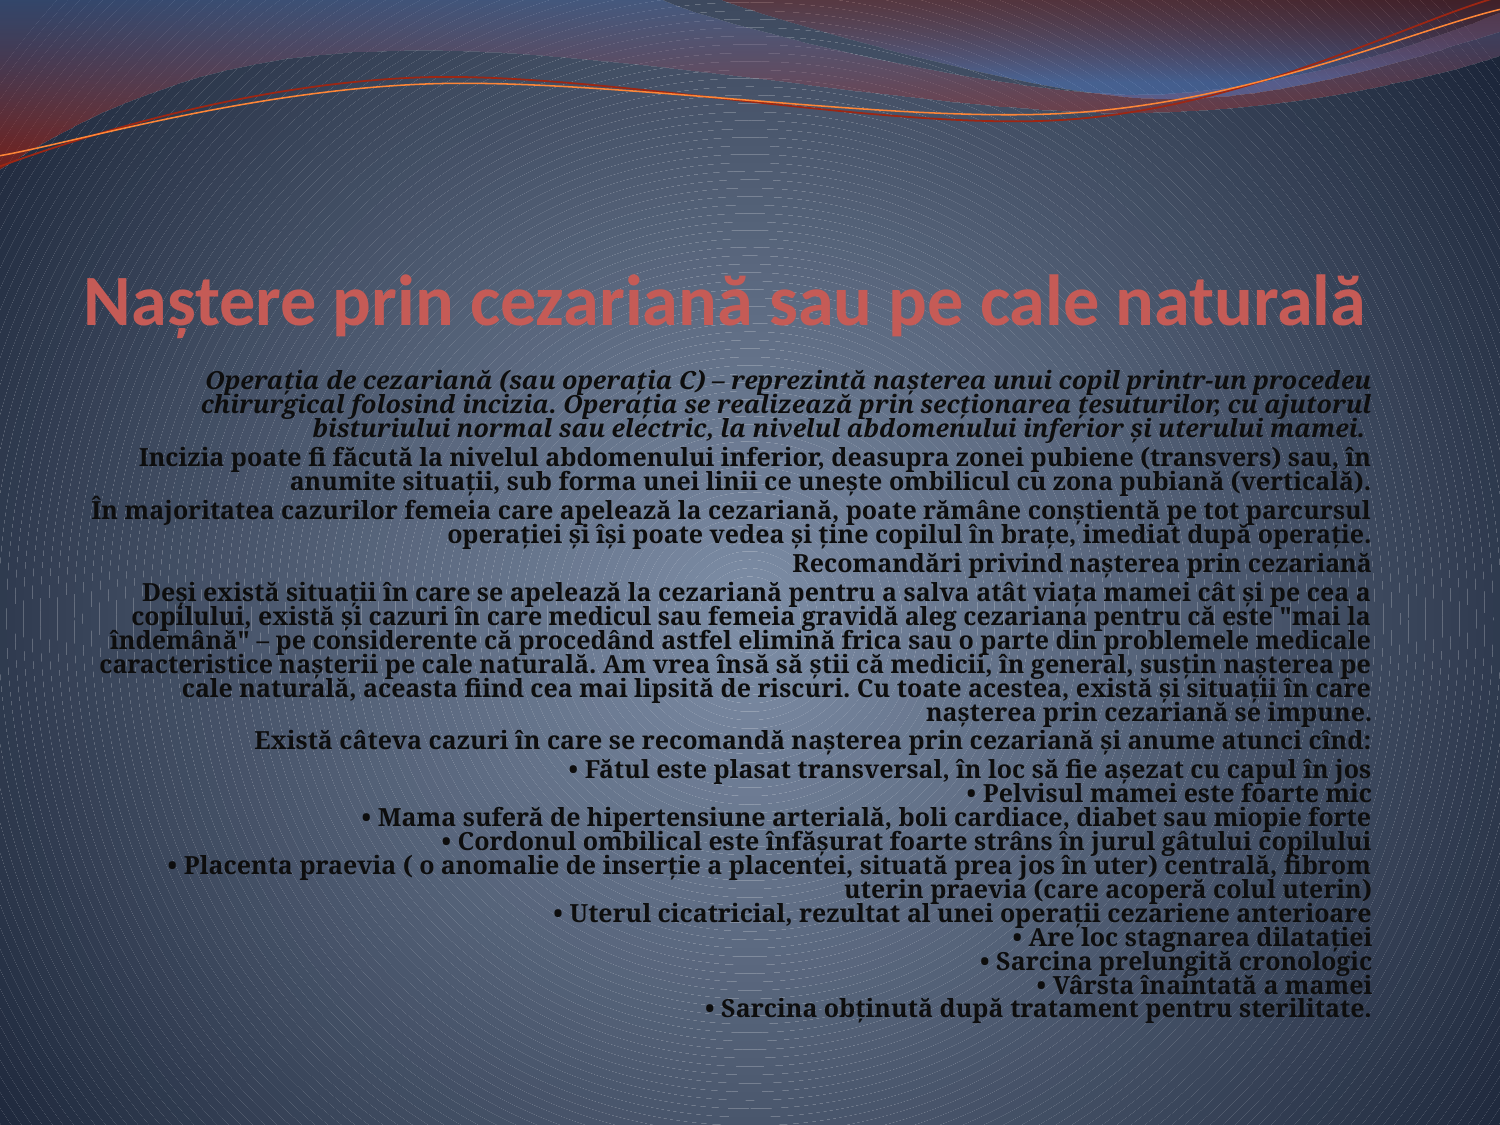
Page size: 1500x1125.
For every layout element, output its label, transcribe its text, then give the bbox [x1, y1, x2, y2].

title Naştere prin cezariană sau pe cale naturală [81, 163, 1371, 341]
subtitle Operaţia de cezariană (sau operaţia C) – reprezintă naşterea unui copil printr-un procedeu chirurgical folosind incizia. Operaţia se realizează prin secţionarea ţesuturilor, cu ajutorul bisturiului normal sau electric, la nivelul abdomenului inferior şi uterului mamei. Incizia poate fi făcută la nivelul abdomenului inferior, deasupra zonei pubiene (transvers) sau, în anumite situaţii, sub forma unei linii ce uneşte ombilicul cu zona pubiană (verticală). În majoritatea cazurilor femeia care apelează la cezariană, poate rămâne conştientă pe tot parcursul operaţiei şi îşi poate vedea şi ţine copilul în braţe, imediat după operaţie. Recomandări privind naşterea prin cezariană Deşi există situaţii în care se apelează la cezariană pentru a salva atât viaţa mamei cât şi pe cea a copilului, există şi cazuri în care medicul sau femeia gravidă aleg cezariana pentru că este "mai la îndemână" – pe considerente că procedând astfel elimină frica sau o parte din problemele medicale caracteristice naşterii pe cale naturală. Am vrea însă să ştii că medicii, în general, susţin naşterea pe cale naturală, aceasta fiind cea mai lipsită de riscuri. Cu toate acestea, există şi situaţii în care naşterea prin cezariană se impune. Există câteva cazuri în care se recomandă naşterea prin cezariană şi anume atunci cînd: • Fătul este plasat transversal, în loc să fie aşezat cu capul în jos • Pelvisul mamei este foarte mic • Mama suferă de hipertensiune arterială, boli cardiace, diabet sau miopie forte • Cordonul ombilical este înfăşurat foarte strâns în jurul gâtului copilului • Placenta praevia ( o anomalie de inserţie a placentei, situată prea jos în uter) centrală, fibrom uterin praevia (care acoperă colul uterin) • Uterul cicatricial, rezultat al unei operaţii cezariene anterioare • Are loc stagnarea dilataţiei • Sarcina prelungită cronologic • Vârsta înaintată a mamei • Sarcina obţinută după tratament pentru sterilitate. [87, 363, 1377, 1044]
